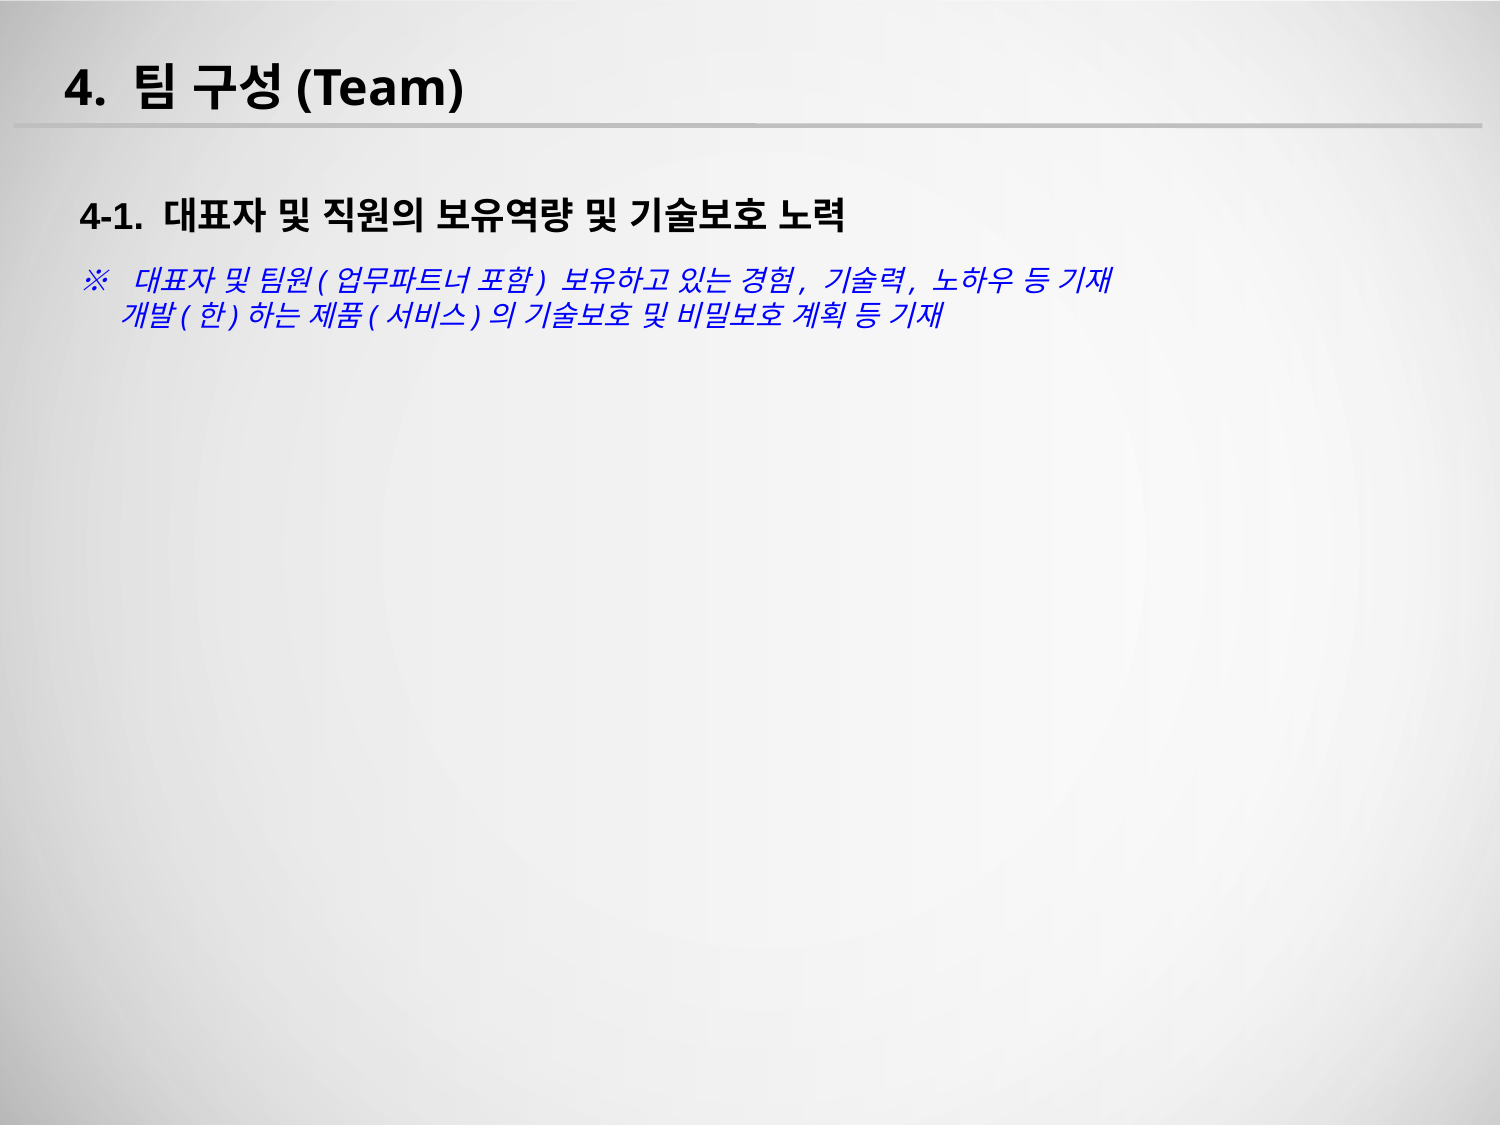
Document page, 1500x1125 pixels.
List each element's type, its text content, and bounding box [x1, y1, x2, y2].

text_box 4-1. 대표자 및 직원의 보유역량 및 기술보호 노력 ※ 대표자 및 팀원(업무파트너 포함) 보유하고 있는 경험, 기술력, 노하우 등 기재 개발(한)하는 제품(서비스)의 기술보호 및 비밀보호 계획 등 기재 [64, 184, 1483, 340]
text_box 4. 팀 구성(Team) [49, 47, 1483, 123]
